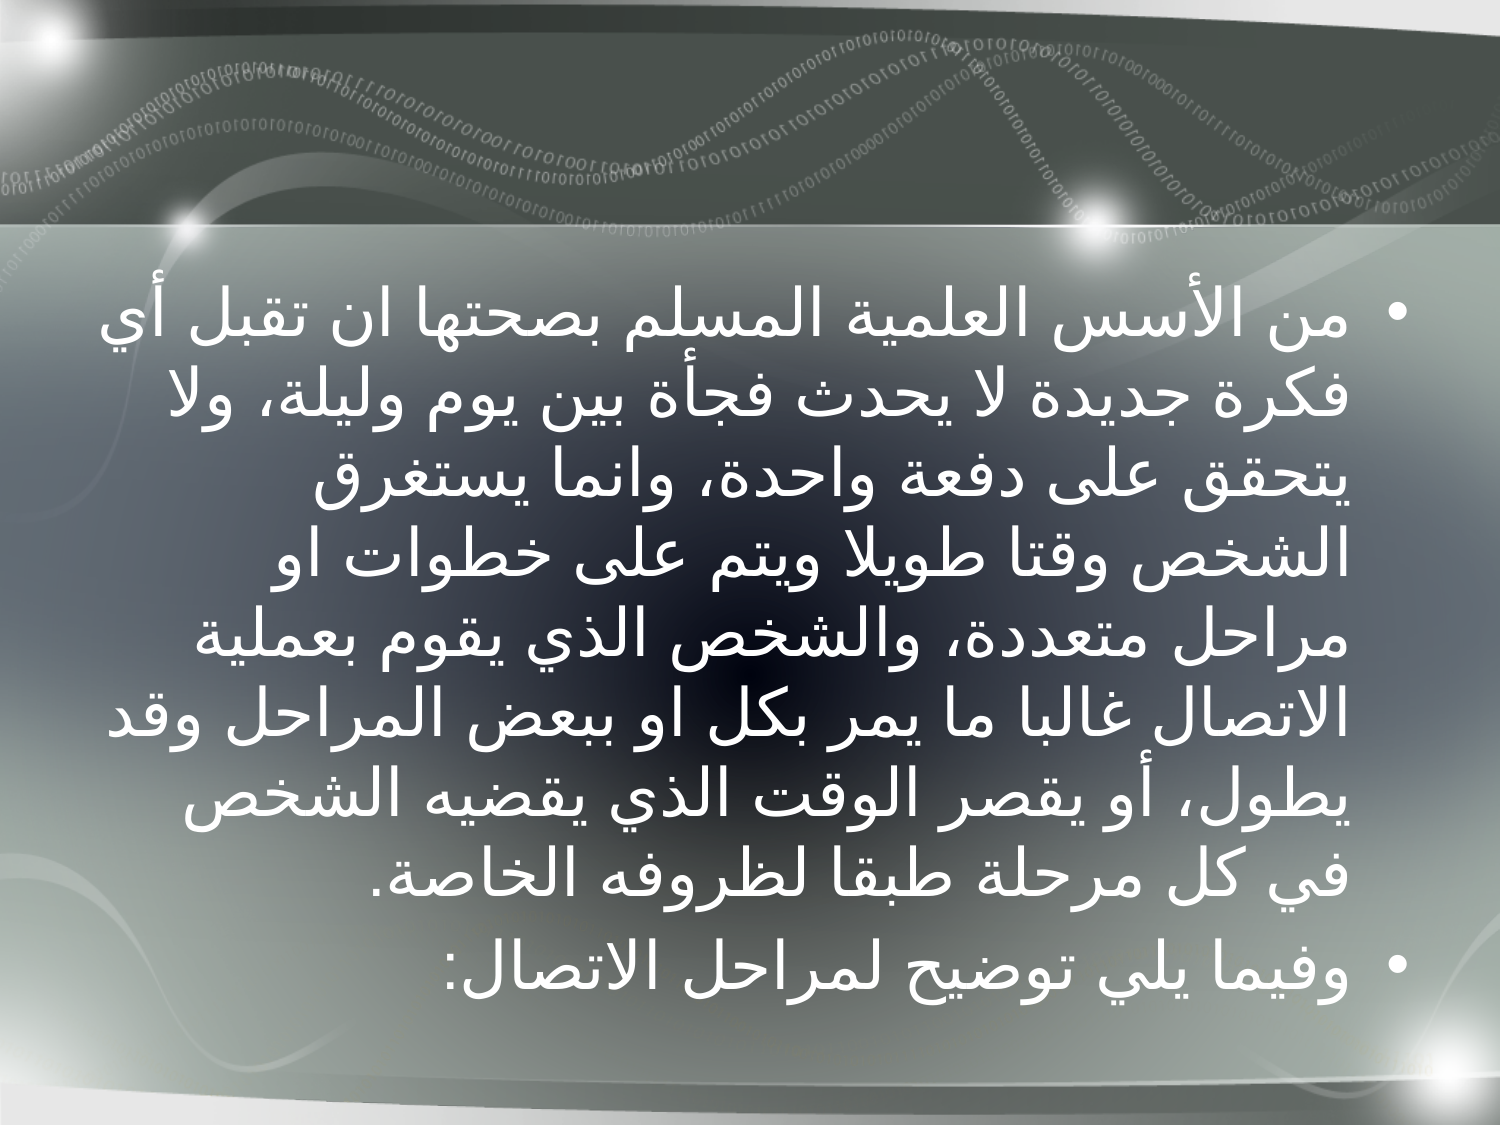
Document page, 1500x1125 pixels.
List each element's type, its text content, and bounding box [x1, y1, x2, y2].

picture [0, 0, 1500, 1125]
list من الأسس العلمية المسلم بصحتها ان تقبل أي فكرة جديدة لا يحدث فجأة بين يوم وليلة، ولا يتحقق على دفعة واحدة، وانما يستغرق الشخص وقتا طويلا ويتم على خطوات او مراحل متعددة، والشخص الذي يقوم بعملية الاتصال غالبا ما يمر بكل او ببعض المراحل وقد يطول، أو يقصر الوقت الذي يقضيه الشخص في كل مرحلة طبقا لظروفه الخاصة. وفيما يلي توضيح لمراحل الاتصال: [75, 262, 1425, 1005]
